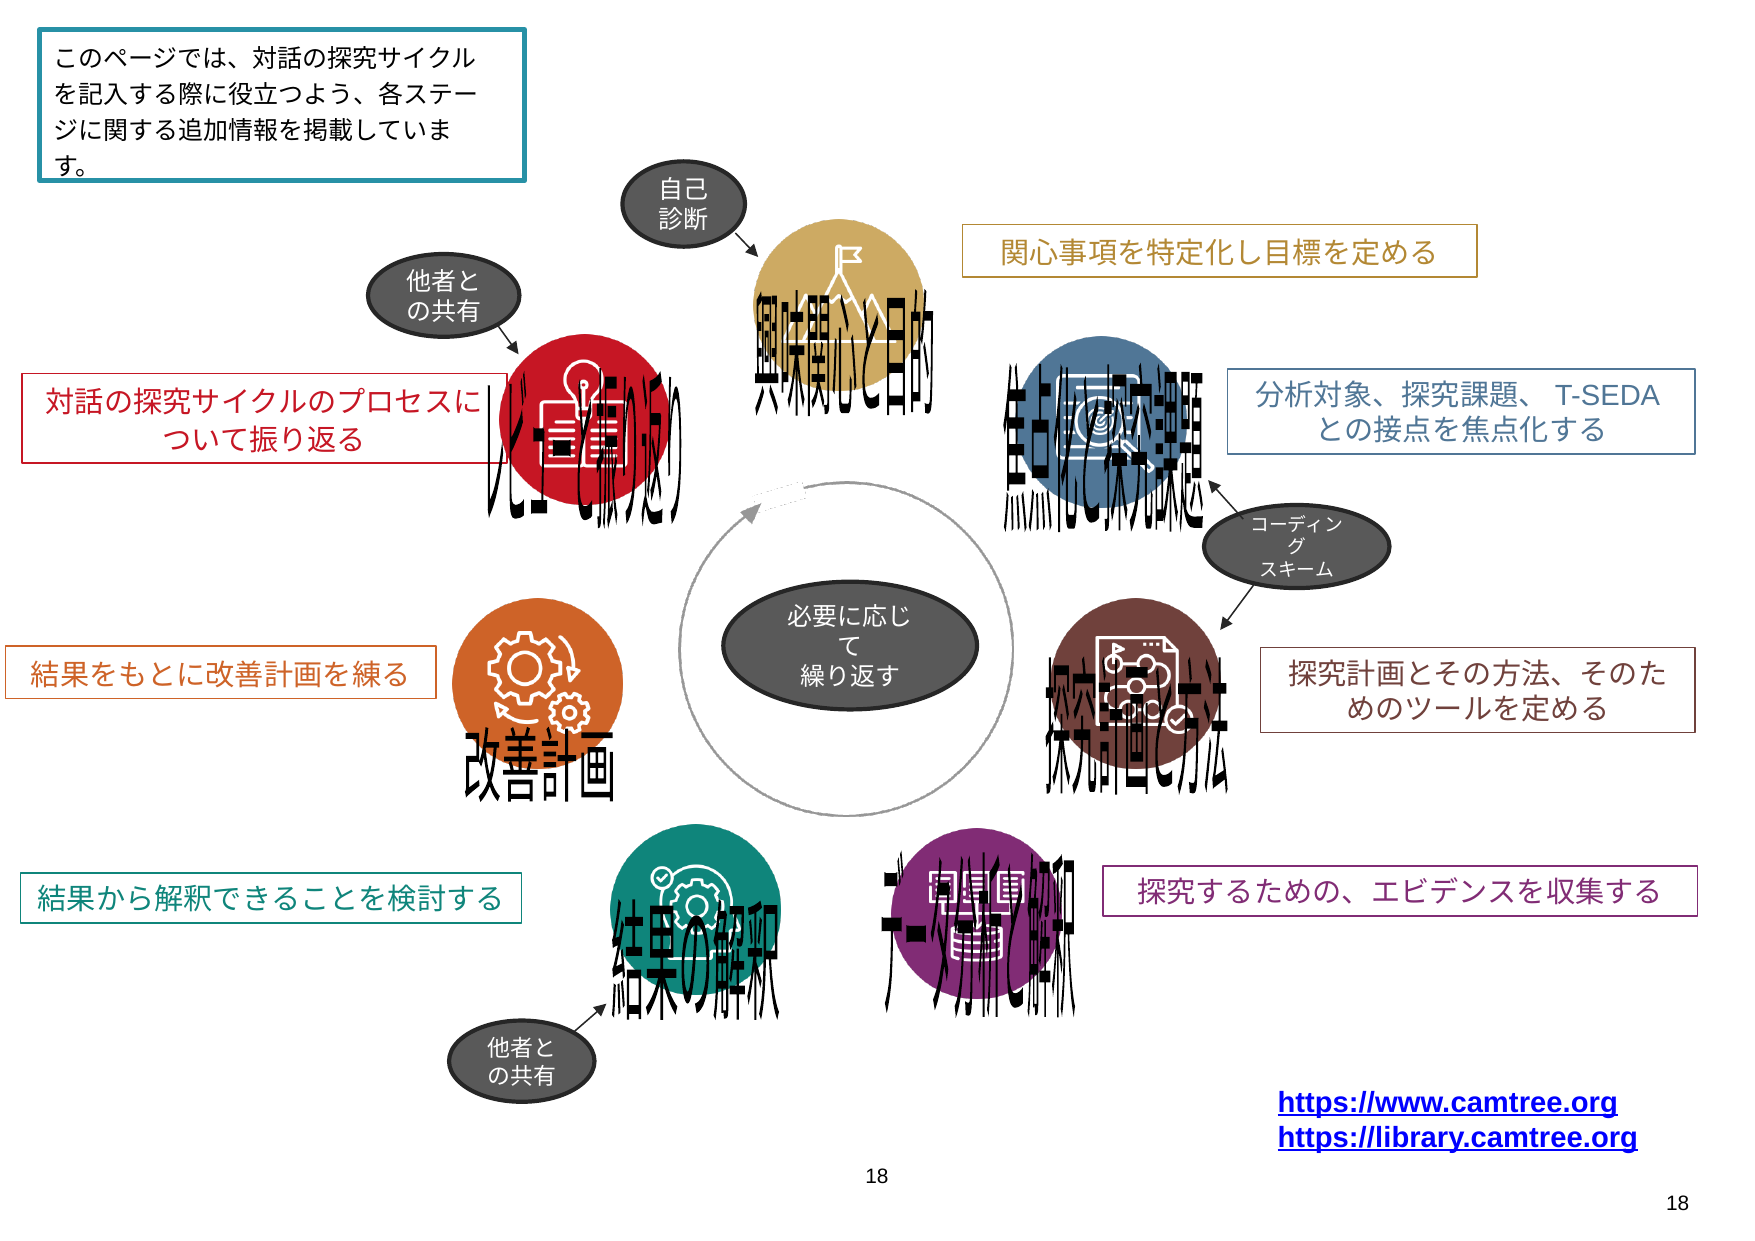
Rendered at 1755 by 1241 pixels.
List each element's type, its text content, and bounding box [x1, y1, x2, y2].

slide_number 18 [1661, 1189, 1698, 1241]
text_box コーディング スキーム [1233, 504, 1390, 589]
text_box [451, 219, 1228, 1021]
text_box 探究するための、エビデンスを収集する [1233, 865, 1698, 916]
text_box https://www.camtree.org https://library.camtree.org [1262, 1075, 1724, 1161]
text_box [1233, 479, 1244, 520]
text_box 他者との共有 [449, 1030, 595, 1102]
text_box 18 [861, 1162, 893, 1188]
text_box 結果をもとに改善計画を練る [5, 646, 436, 699]
text_box 結果から解釈できることを検討する [20, 872, 446, 923]
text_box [1233, 582, 1256, 631]
text_box 自己診断 [622, 161, 746, 218]
text_box 分析対象、探究課題、T-SEDAとの接点を焦点化する [1233, 369, 1696, 454]
text_box 探究計画とその方法、そのためのツールを定める [1260, 647, 1696, 733]
text_box 他者との共有 [367, 253, 446, 337]
text_box このページでは、対話の探究サイクルを記入する際に役立つよう、各ステージに関する追加情報を掲載しています。 [39, 29, 525, 181]
text_box 対話の探究サイクルのプロセスについて振り返る [21, 373, 446, 464]
text_box 関心事項を特定化し目標を定める [1233, 224, 1478, 277]
